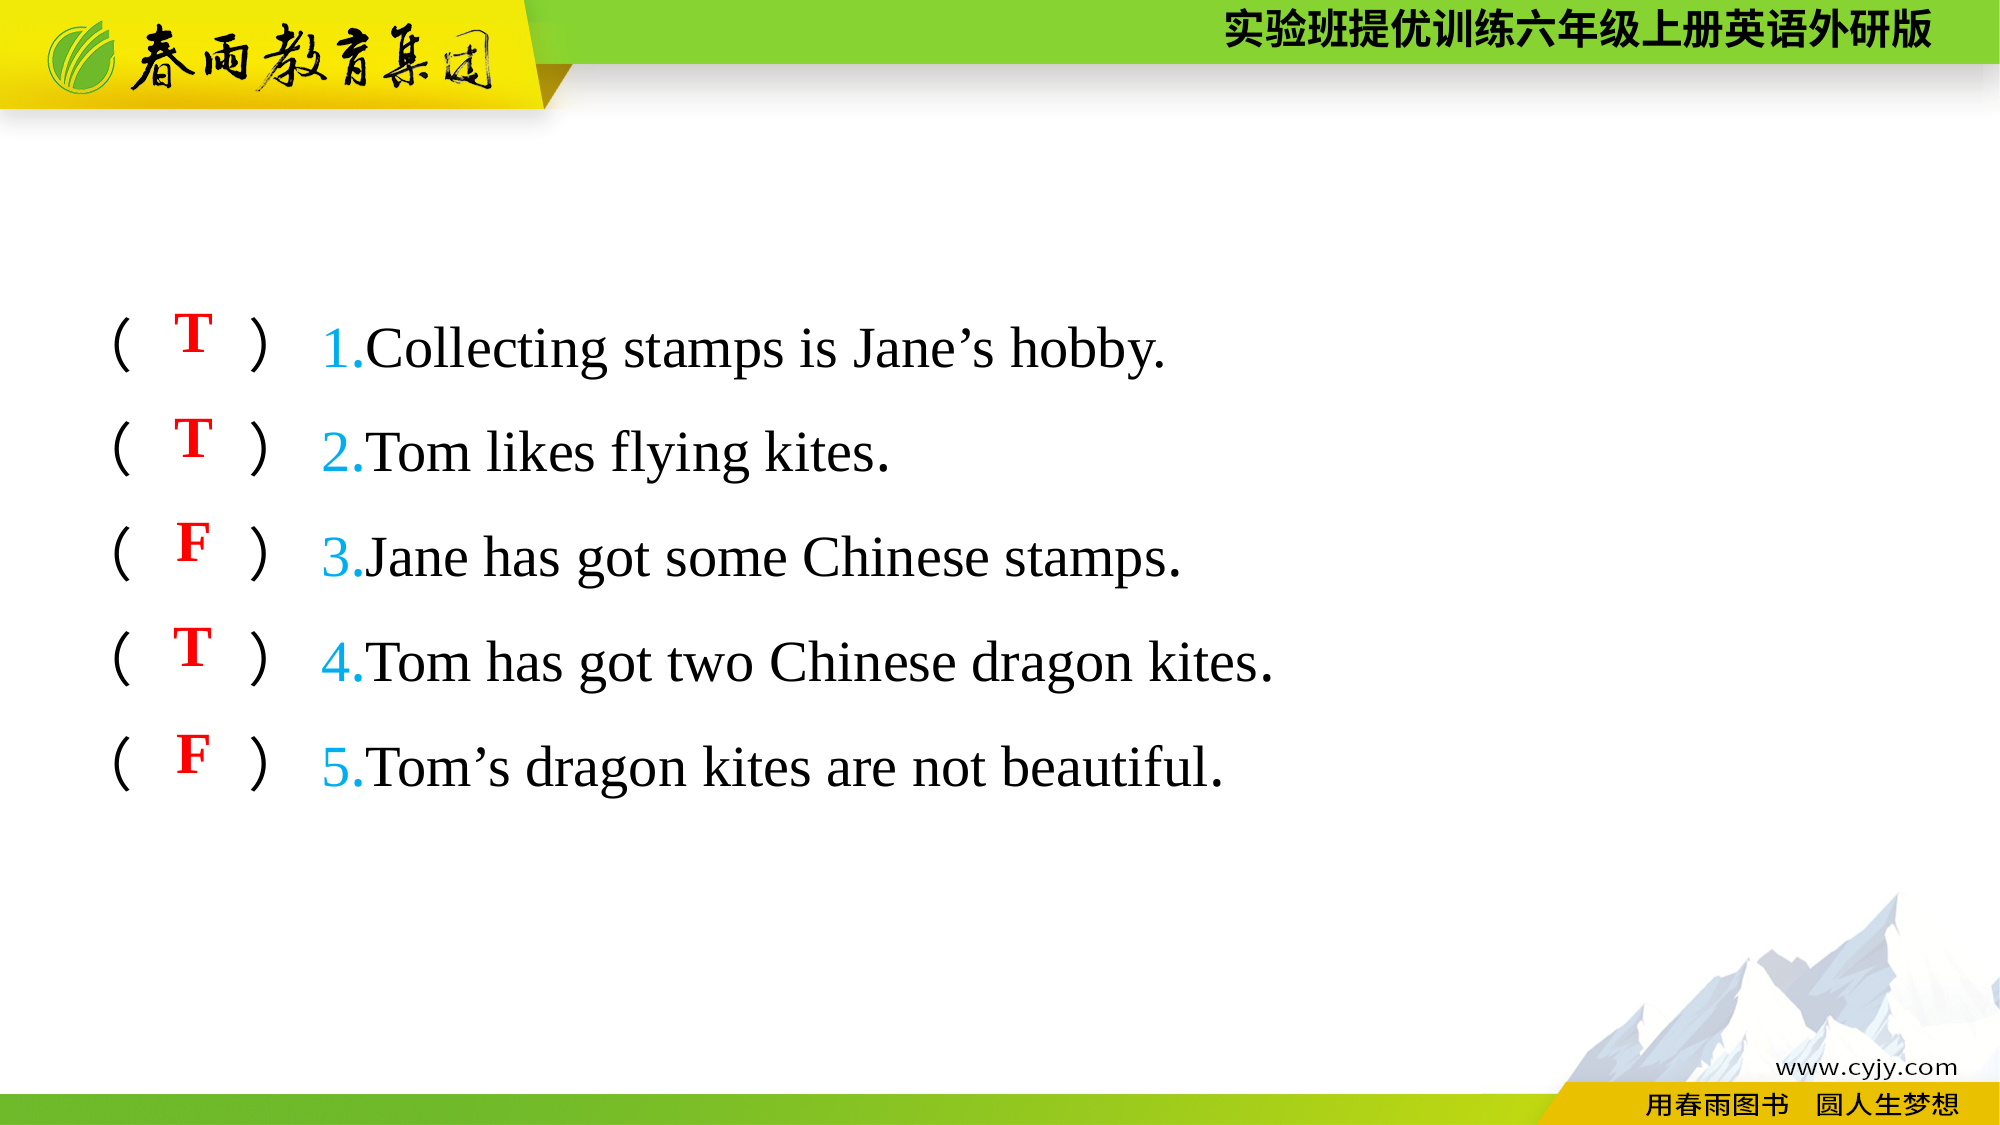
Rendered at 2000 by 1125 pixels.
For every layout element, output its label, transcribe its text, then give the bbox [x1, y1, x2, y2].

list （ ）1.Collecting stamps is Jane’s hobby. （ ）2.Tom likes flying kites. （ ）3.Jane has got some Chinese stamps. （ ）4.Tom has got two Chinese dragon kites. （ ）5.Tom’s dragon kites are not beautiful. [59, 266, 1944, 812]
text_box T [160, 287, 229, 372]
text_box T [160, 392, 229, 477]
text_box F [161, 707, 227, 793]
text_box T [158, 600, 227, 686]
text_box F [161, 495, 228, 581]
picture [0, 0, 2000, 1125]
